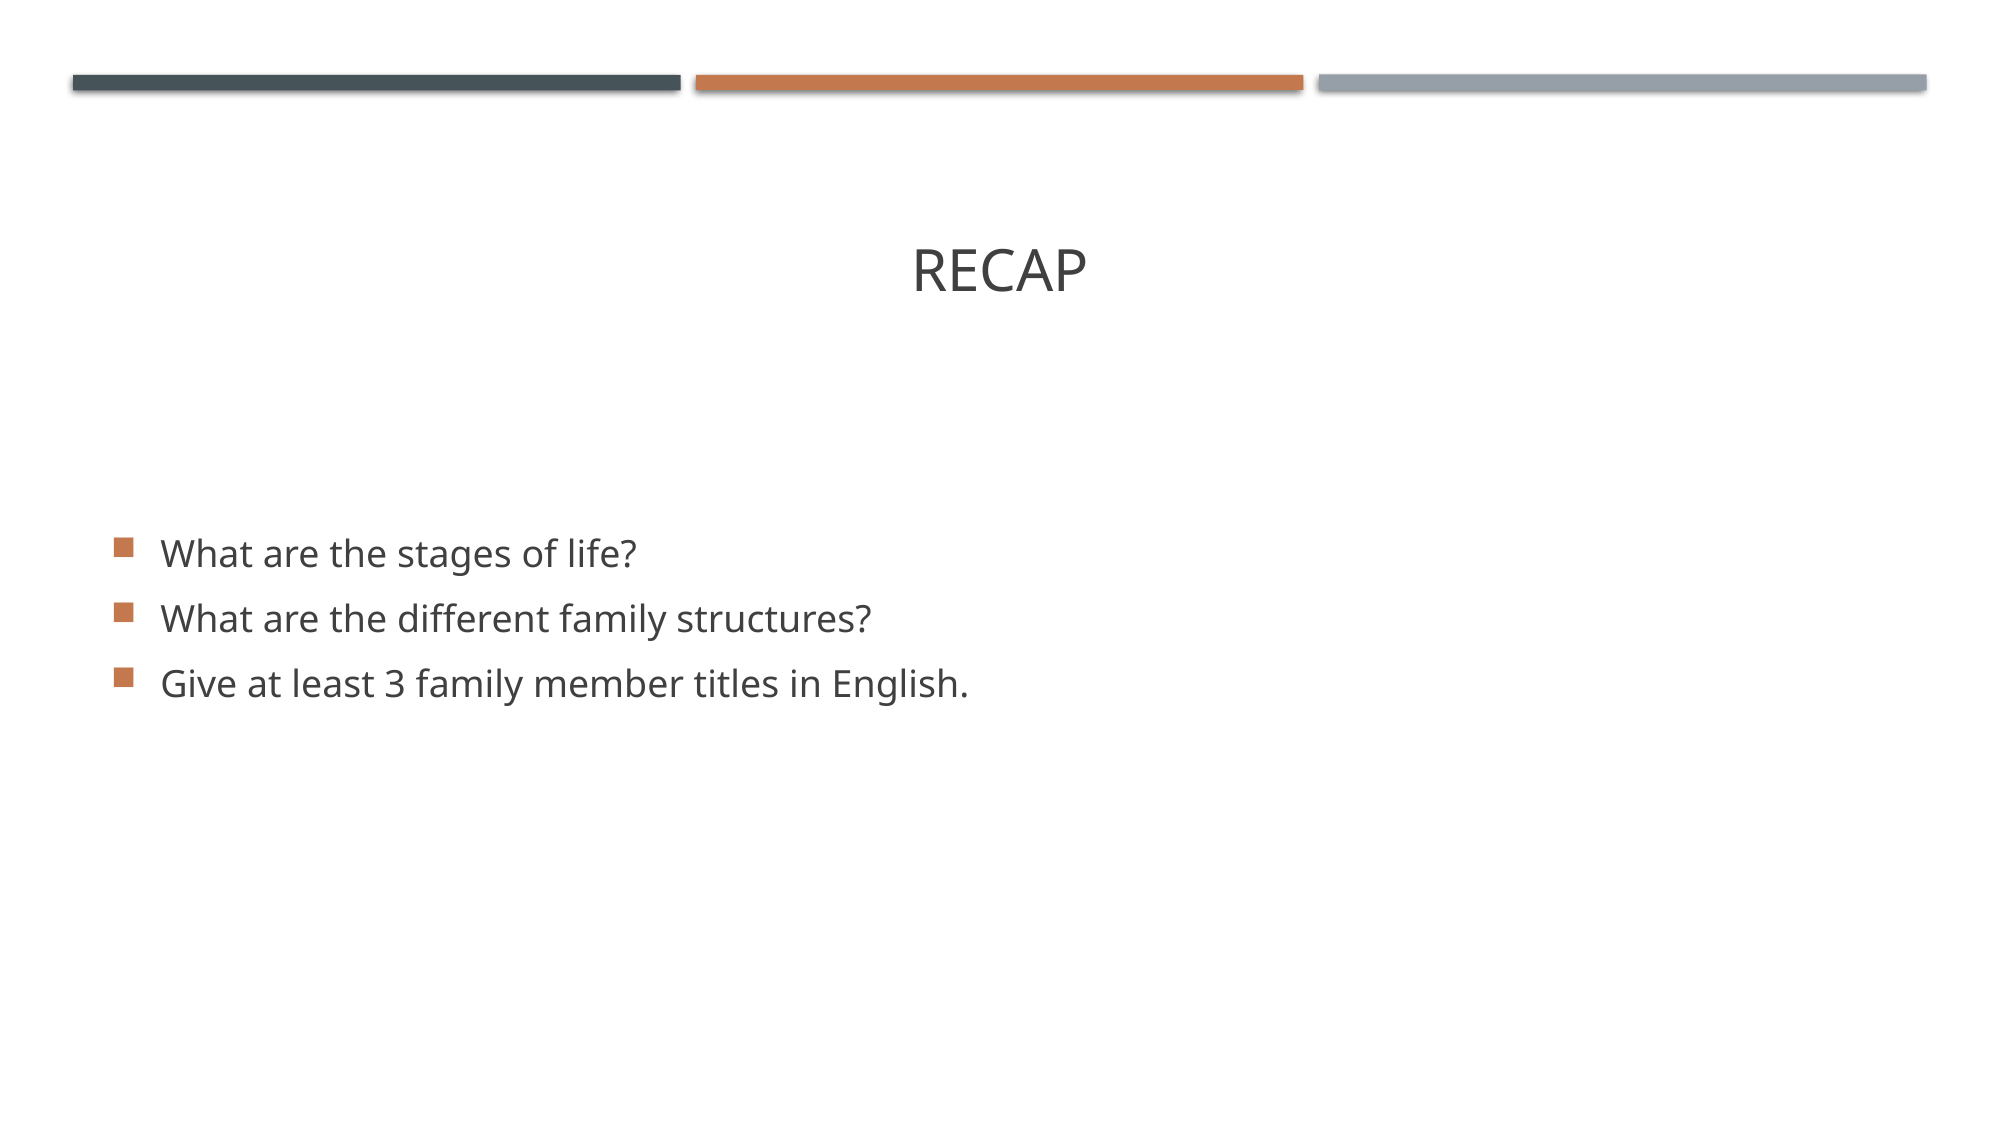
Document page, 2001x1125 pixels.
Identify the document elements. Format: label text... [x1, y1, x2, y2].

title REcap [95, 115, 1905, 311]
list What are the stages of life? What are the different family structures? Give at least 3 family member titles in English. [95, 383, 1905, 981]
